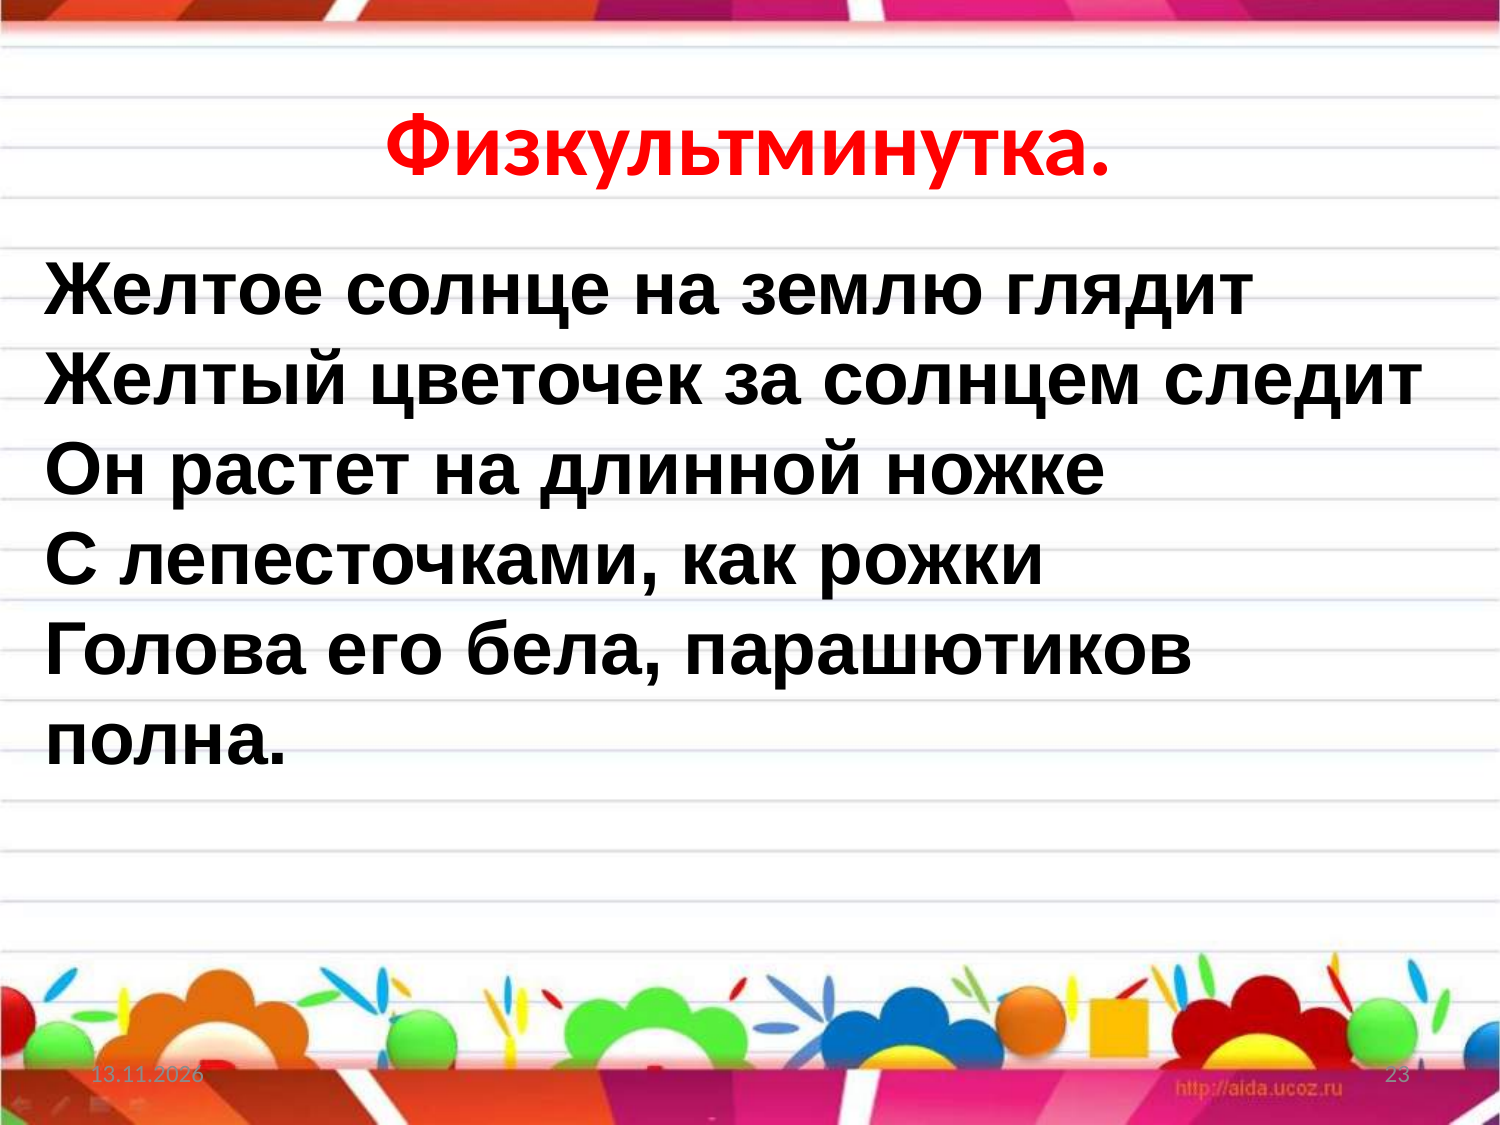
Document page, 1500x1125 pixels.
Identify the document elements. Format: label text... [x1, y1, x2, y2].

text_box Желтое солнце на землю глядит Желтый цветочек за солнцем следит Он растет на длинной ножке С лепесточками, как рожки Голова его бела, парашютиков полна. [29, 232, 1471, 788]
slide_number 23 [1074, 1042, 1425, 1103]
picture [0, 0, 1500, 1125]
title Физкультминутка. [74, 44, 1426, 232]
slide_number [75, 1042, 425, 1103]
